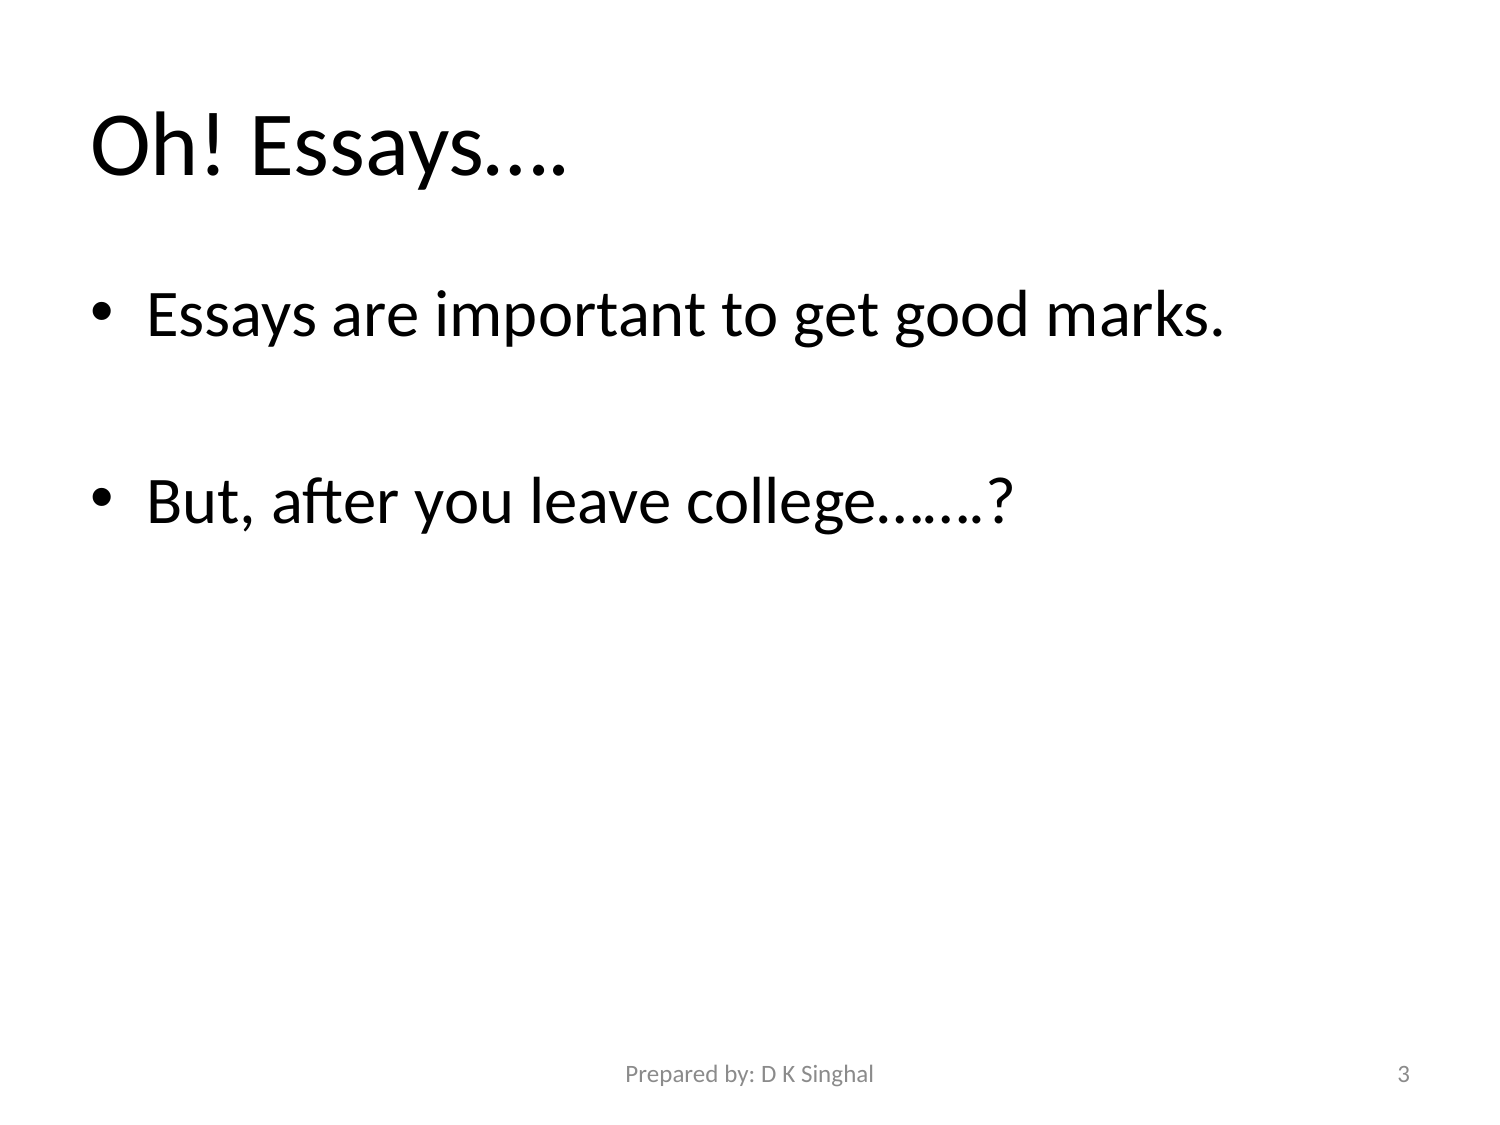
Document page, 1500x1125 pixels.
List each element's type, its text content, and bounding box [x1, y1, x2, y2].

list Essays are important to get good marks. But, after you leave college…….? [75, 262, 1425, 1005]
slide_number 3 [1074, 1042, 1425, 1103]
title Oh! Essays…. [75, 45, 1425, 233]
footer Prepared by: D K Singhal [512, 1042, 988, 1103]
